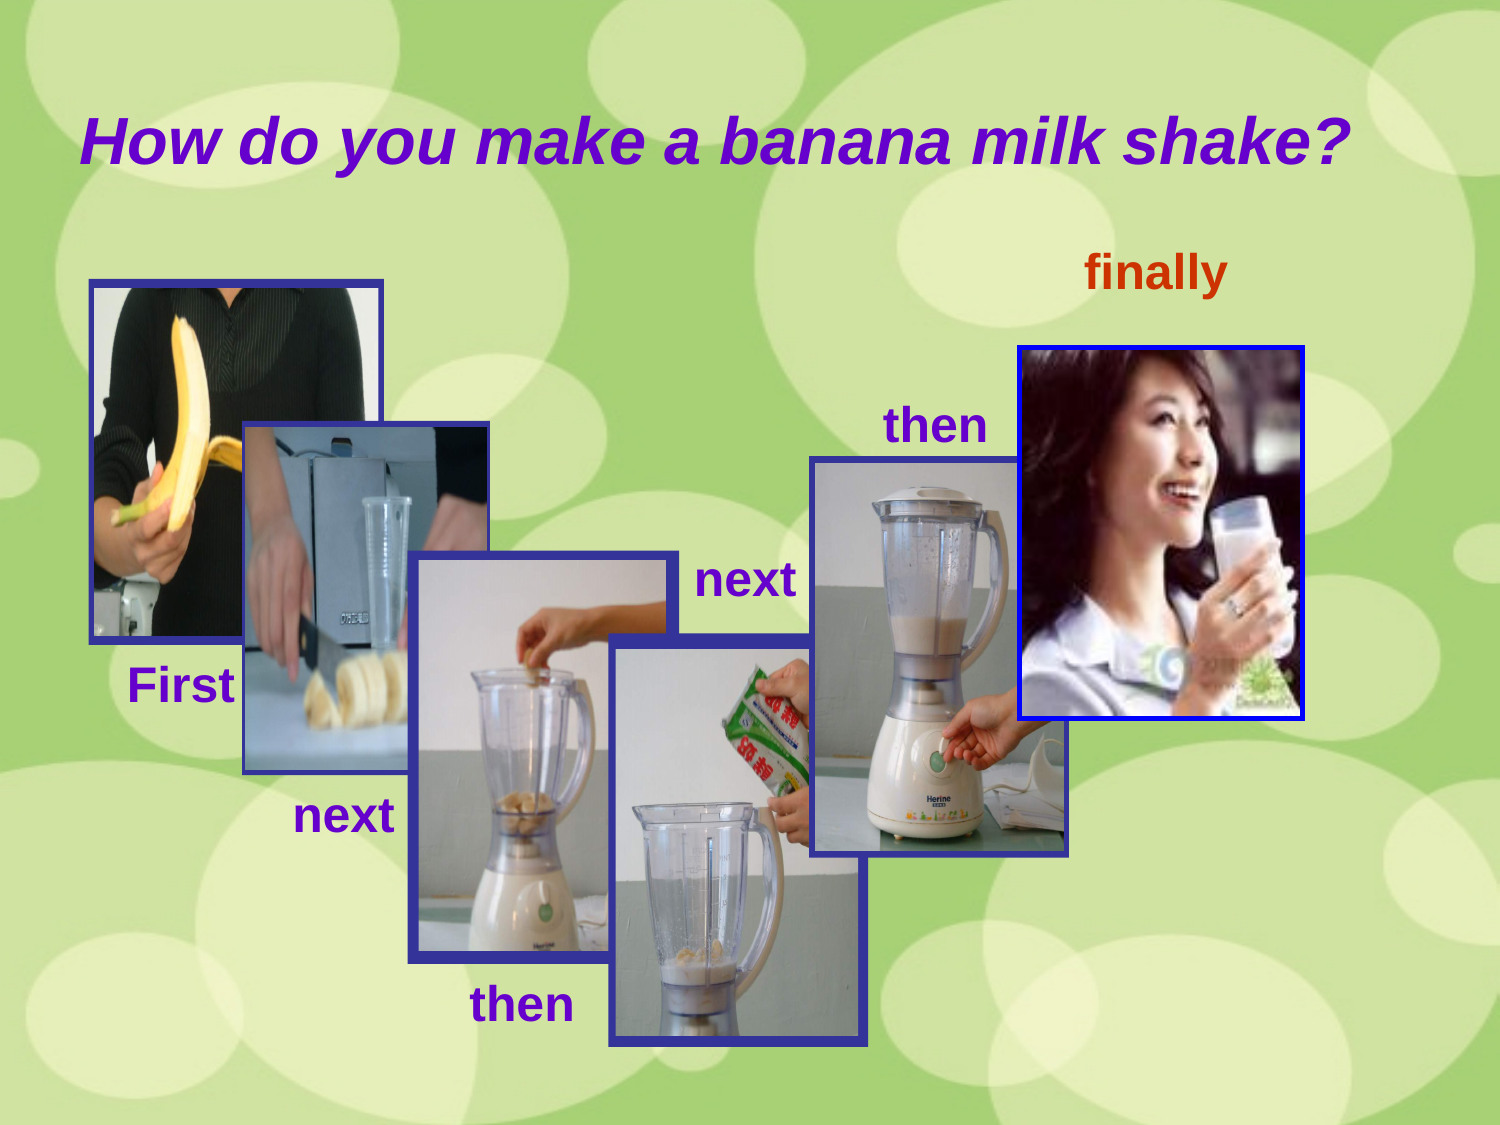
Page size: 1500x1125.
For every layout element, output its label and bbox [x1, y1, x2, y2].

text_box [88, 278, 385, 646]
text_box [241, 420, 491, 776]
text_box [608, 633, 869, 1048]
text_box [808, 455, 1070, 858]
picture [0, 0, 1500, 1125]
text_box [407, 550, 680, 965]
